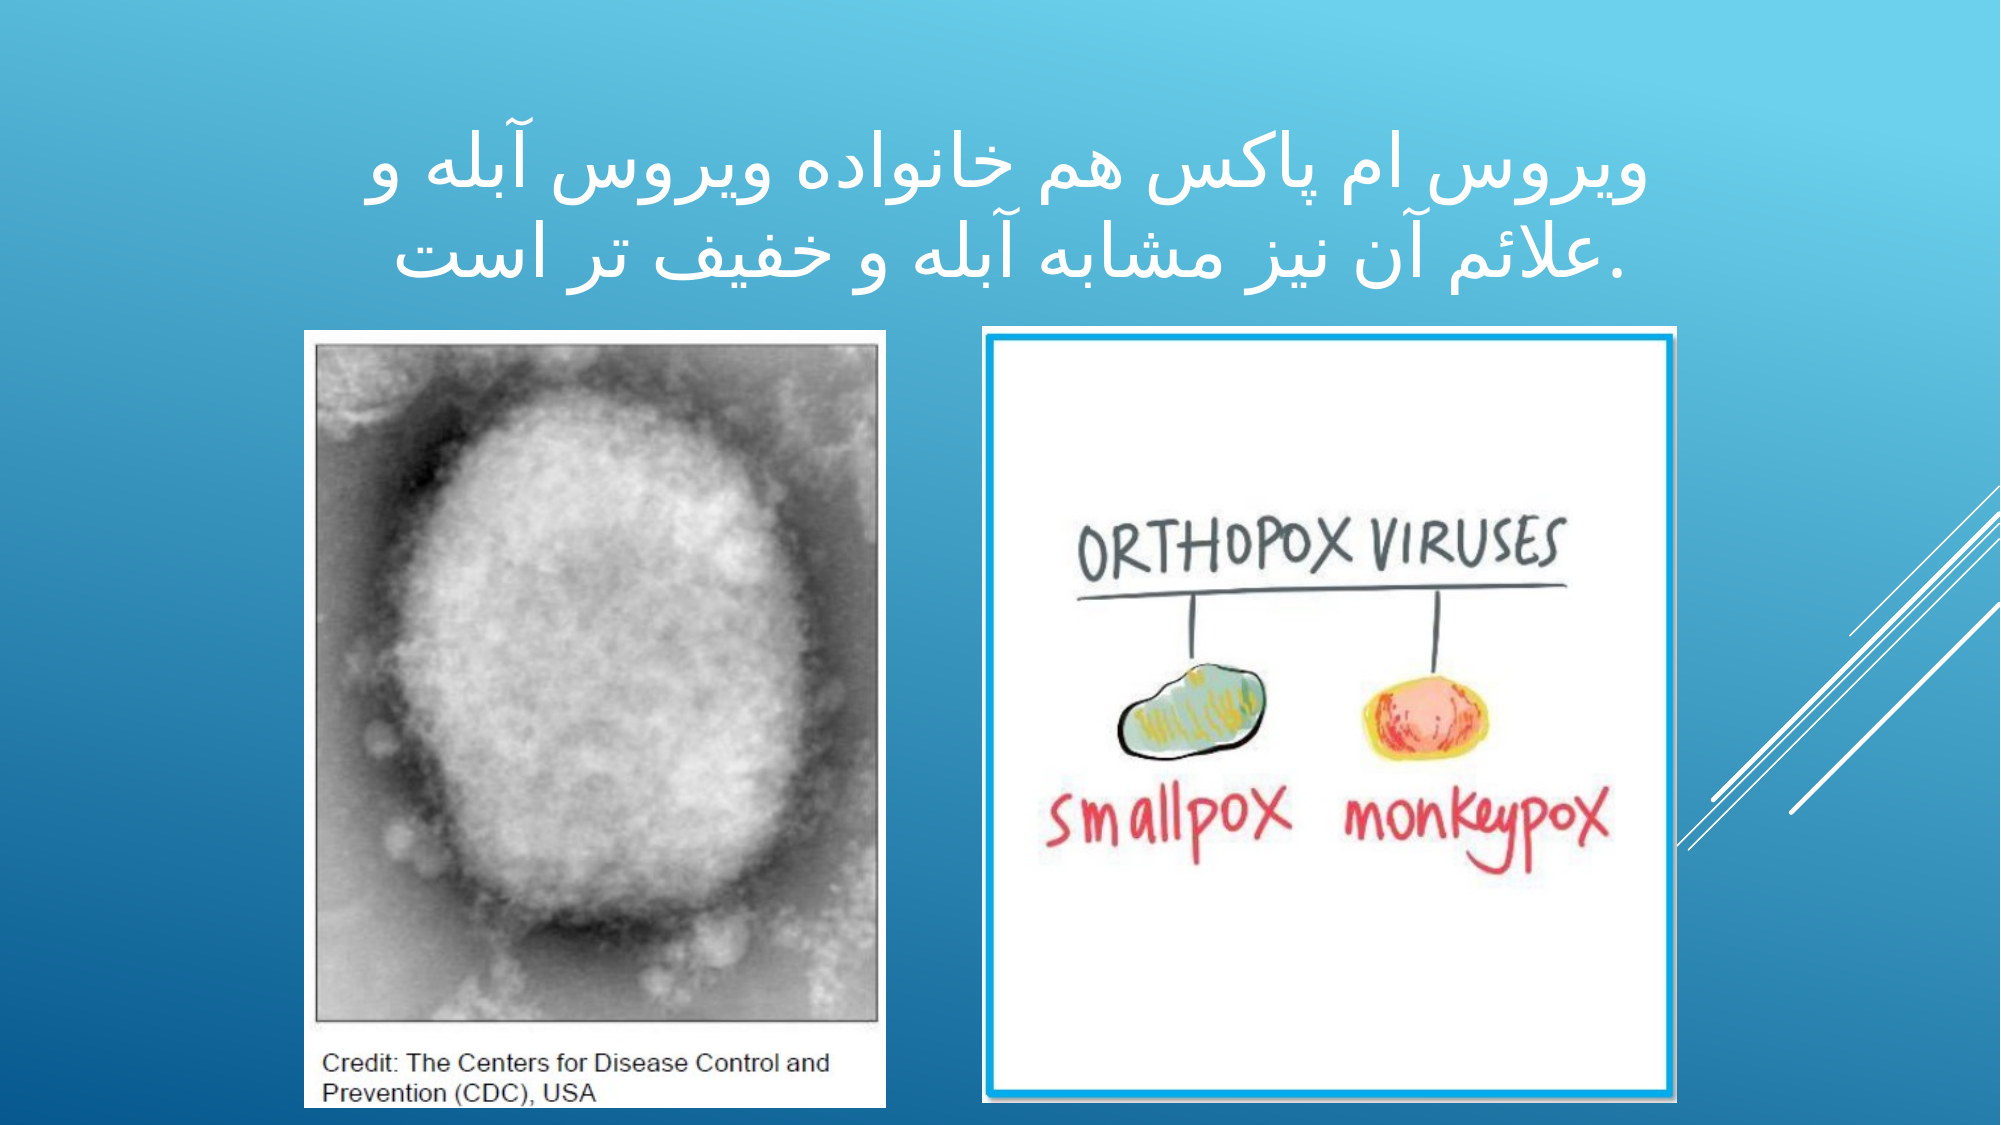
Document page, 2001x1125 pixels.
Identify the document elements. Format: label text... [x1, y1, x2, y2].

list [982, 326, 1677, 1103]
picture [304, 330, 886, 1108]
title ویروس ام پاکس هم خانواده ویروس آبله و علائم آن نیز مشابه آبله و خفیف تر است. [310, 79, 1711, 327]
